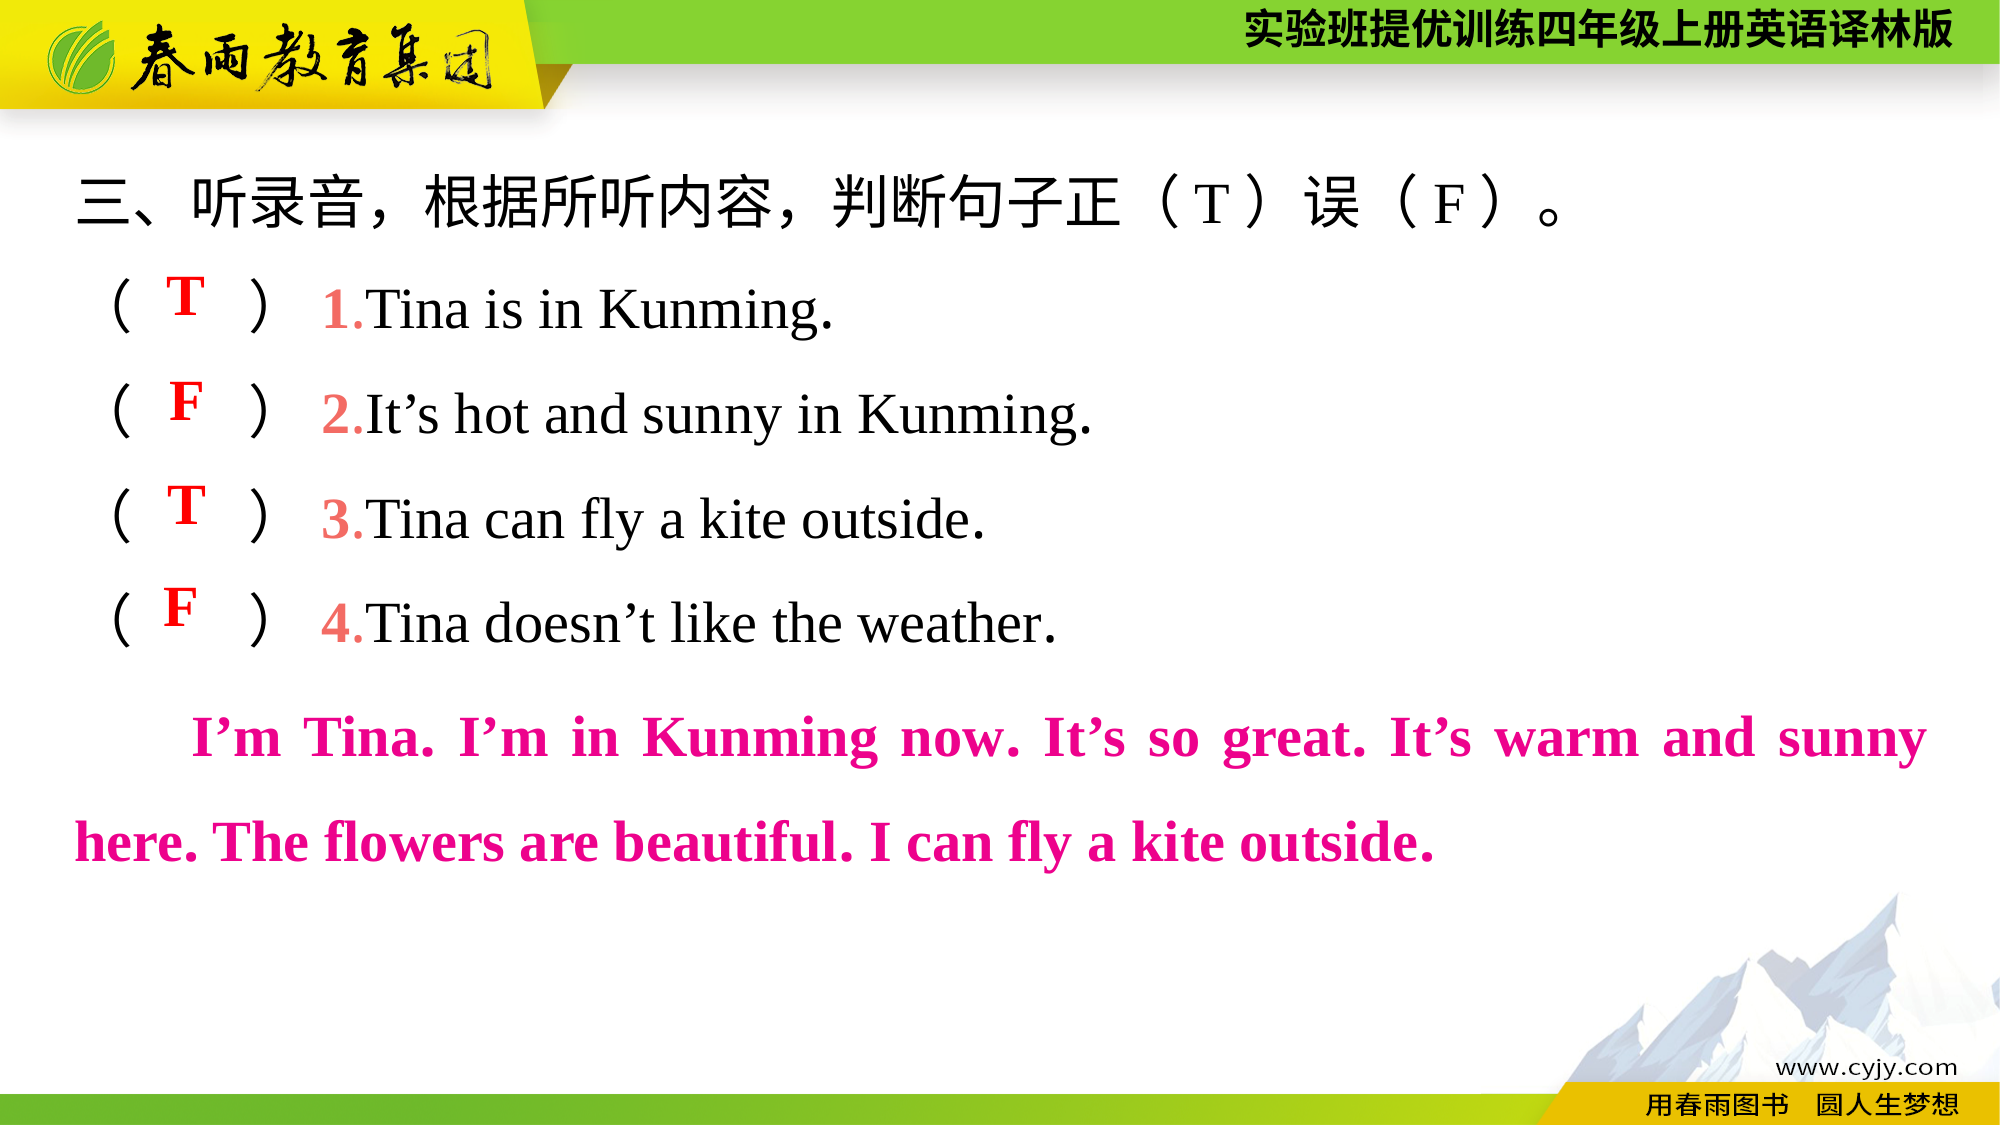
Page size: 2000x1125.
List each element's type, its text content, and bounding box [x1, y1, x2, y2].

text_box F [154, 355, 220, 440]
list 三、听录音，根据所听内容，判断句子正（T）误（F）。 （ ）1.Tina is in Kunming. （ ）2.It’s hot and sunny in Kunming. （ ）3.Tina can fly a kite outside. （ ）4.Tina doesn’t like the weather. [59, 122, 1944, 655]
text_box T [151, 249, 220, 335]
text_box T [152, 458, 222, 544]
picture [0, 0, 2000, 1125]
text_box I’m Tina. I’m in Kunming now. It’s so great. It’s warm and sunny here. The flowers are beautiful. I can fly a kite outside. [59, 655, 1944, 881]
text_box F [149, 561, 215, 646]
